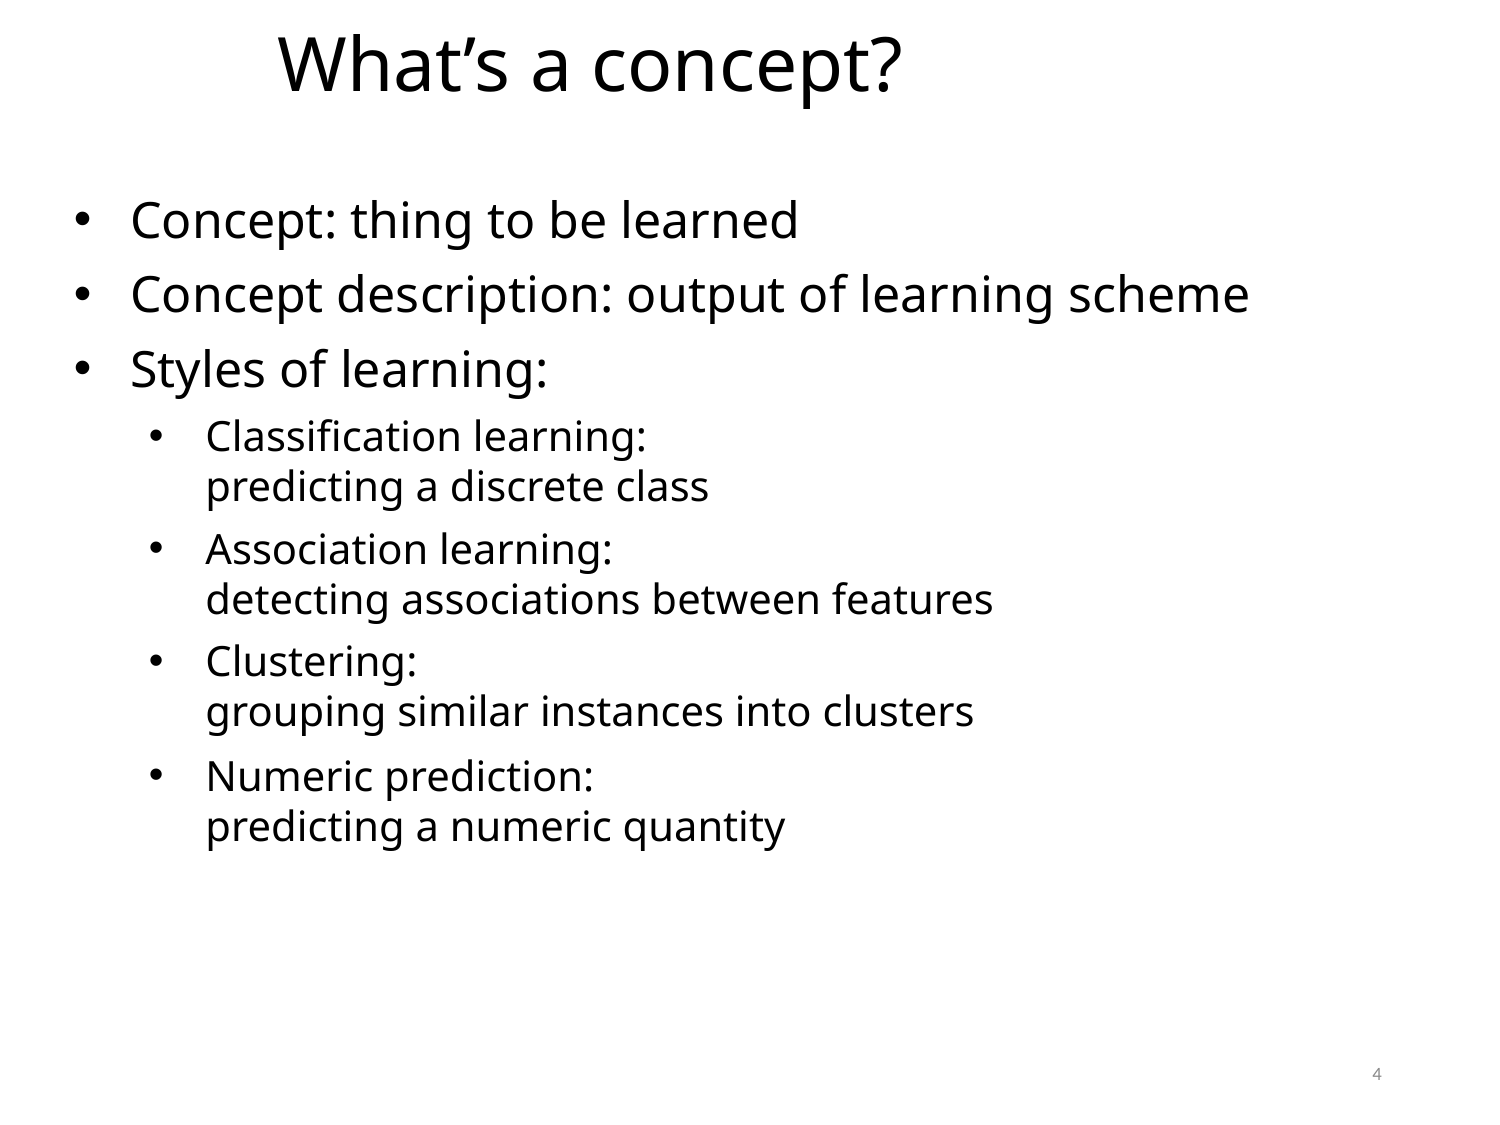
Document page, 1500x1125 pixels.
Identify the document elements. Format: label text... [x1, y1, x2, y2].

slide_number 4 [1059, 1042, 1397, 1103]
title What’s a concept? [262, 0, 1500, 148]
text_box Concept: thing to be learned Concept description: output of learning scheme Styles of learning: Classification learning: predicting a discrete class Association learning: detecting associations between features Clustering: grouping similar instances into clusters Numeric prediction: predicting a numeric quantity [59, 181, 1297, 857]
